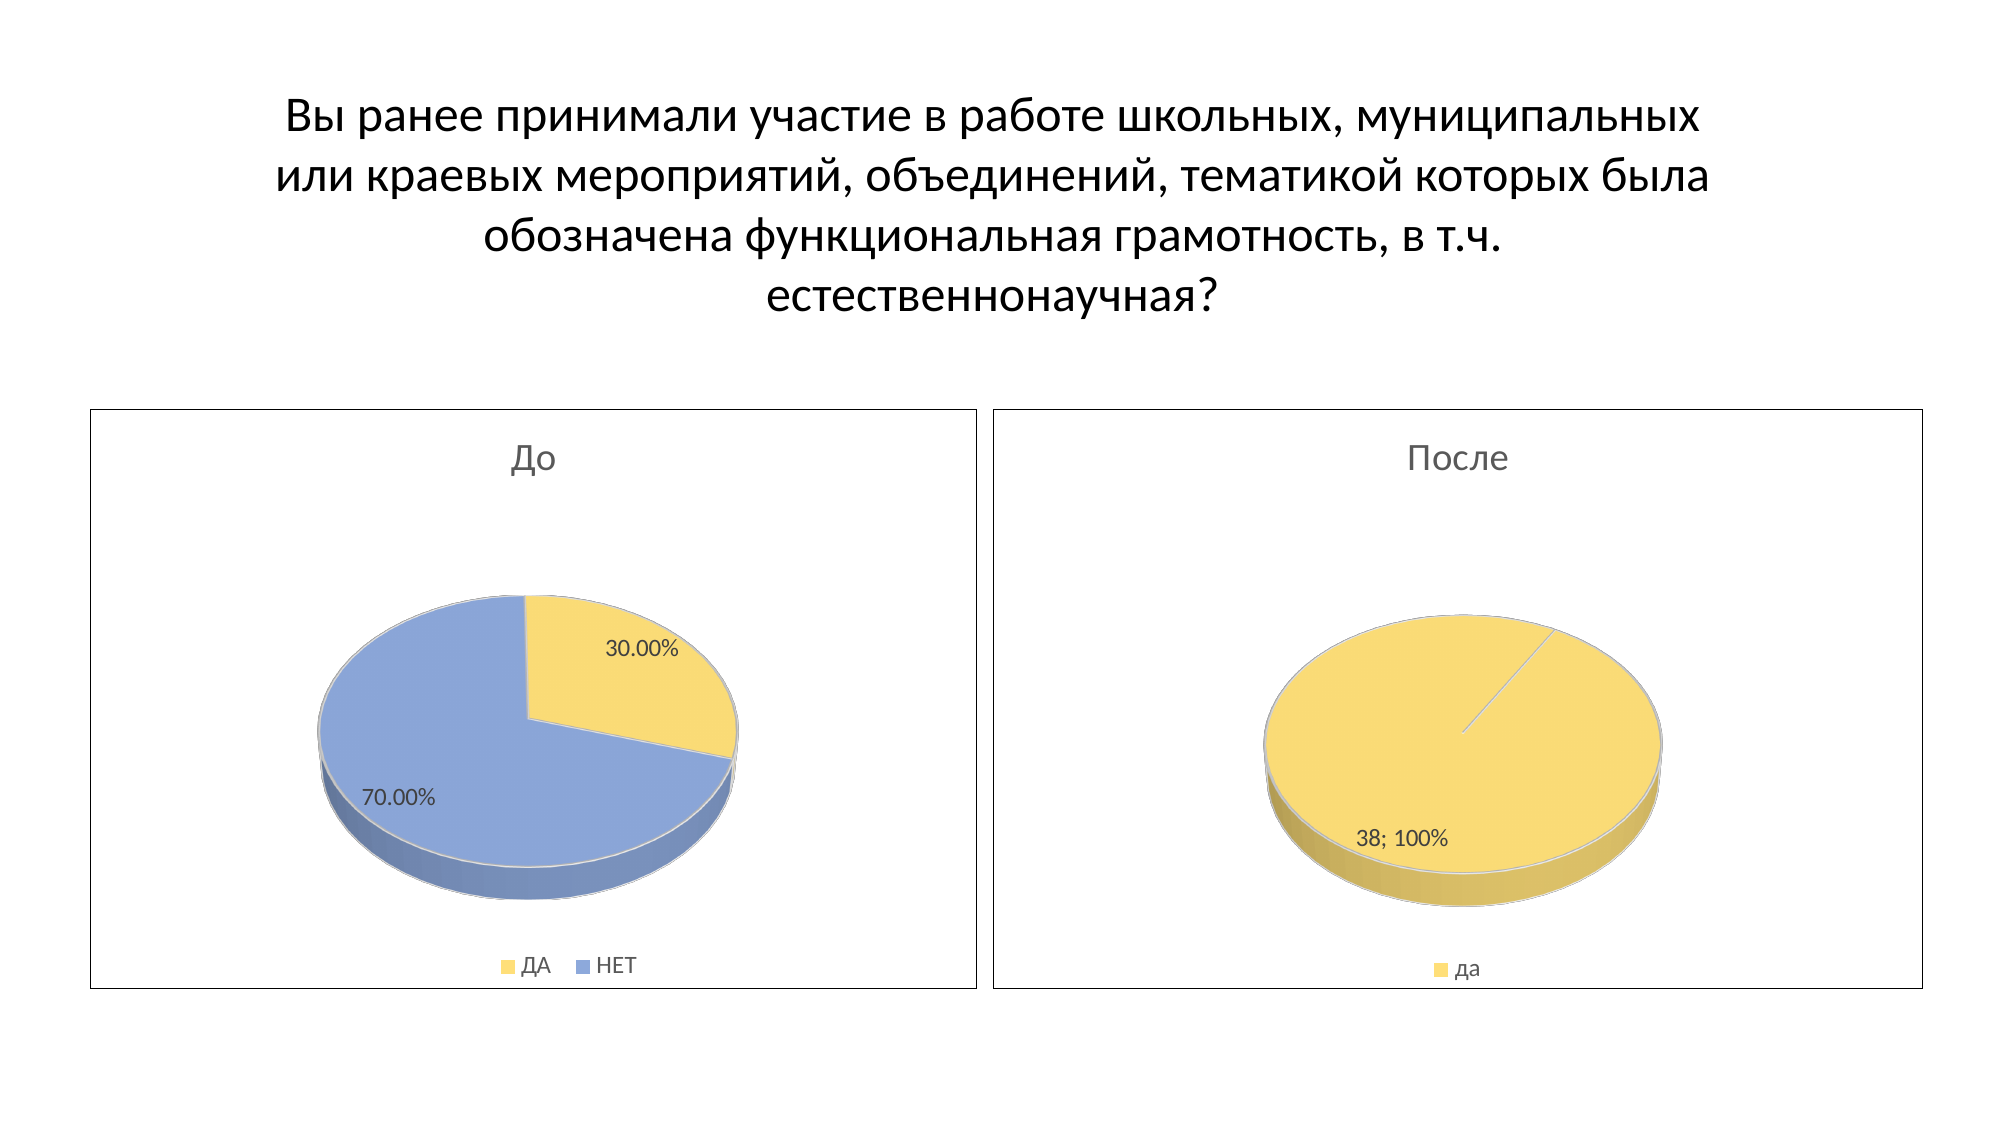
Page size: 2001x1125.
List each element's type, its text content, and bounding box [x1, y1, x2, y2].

text_box Вы ранее принимали участие в работе школьных, муниципальных или краевых мероприятий, объединений, тематикой которых была обозначена функциональная грамотность, в т.ч. естественнонаучная? [258, 74, 1728, 374]
chart [993, 409, 1923, 989]
chart [90, 409, 977, 989]
